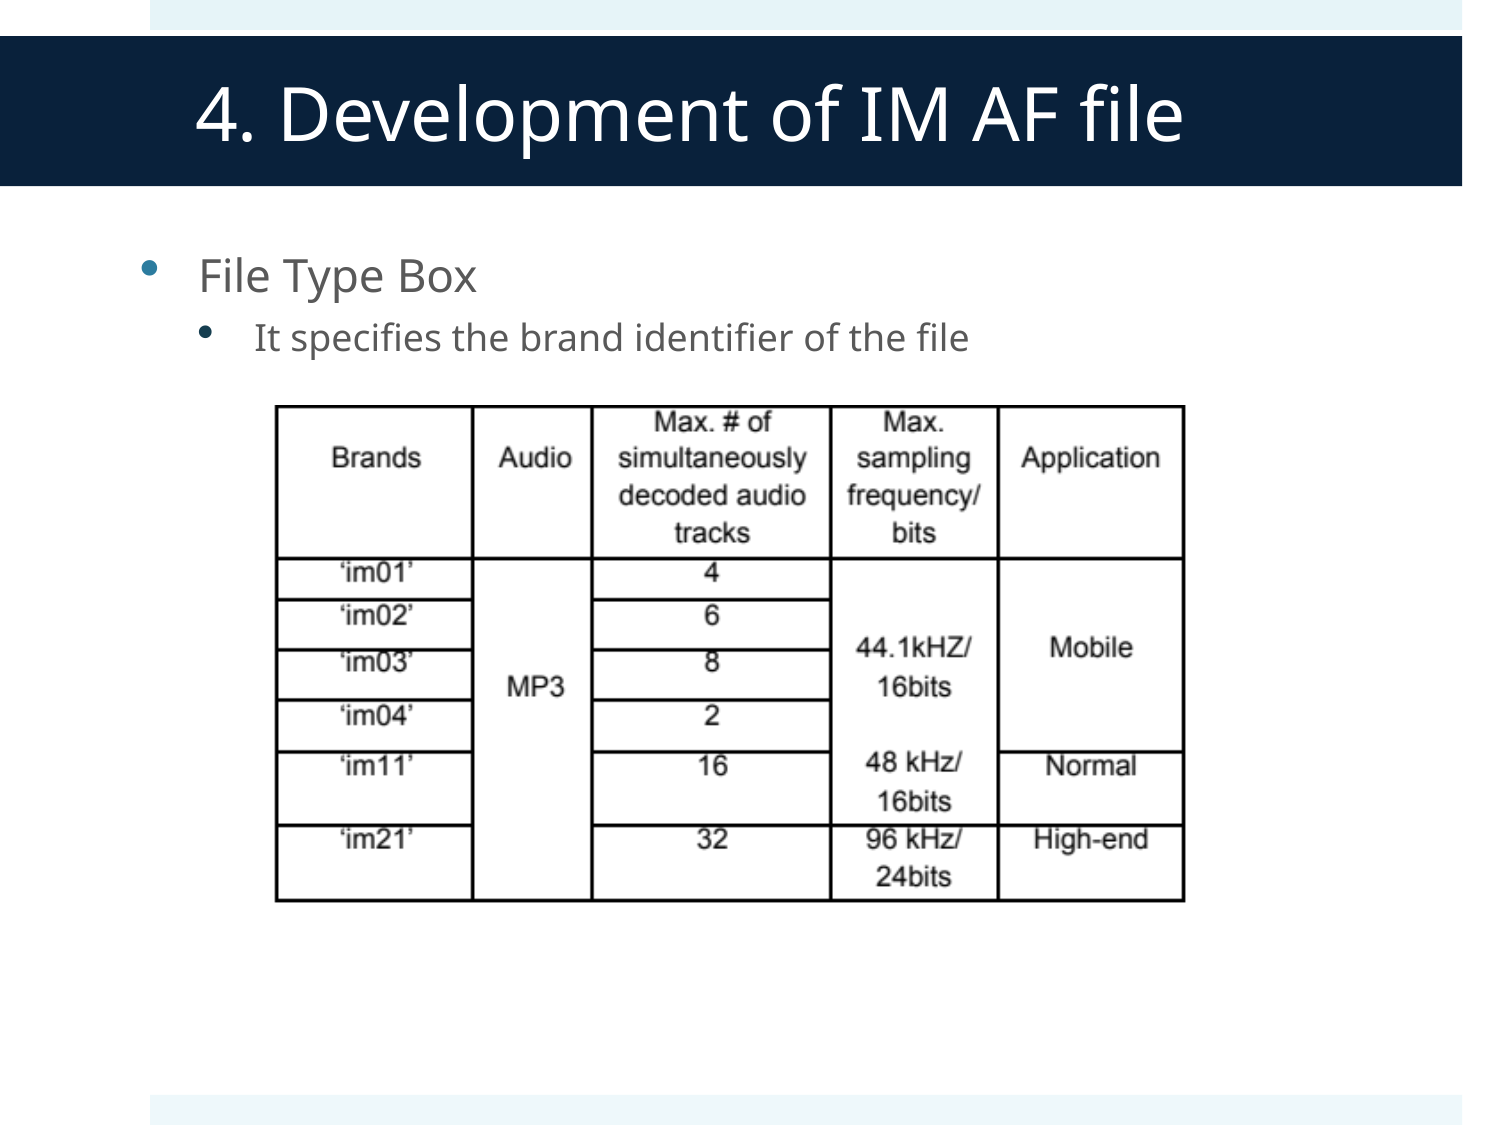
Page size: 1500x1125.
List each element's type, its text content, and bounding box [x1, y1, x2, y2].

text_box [203, 405, 1254, 932]
title 4. Development of IM AF file [0, 36, 1463, 187]
list File Type Box It specifies the brand identifier of the file [126, 238, 1407, 972]
